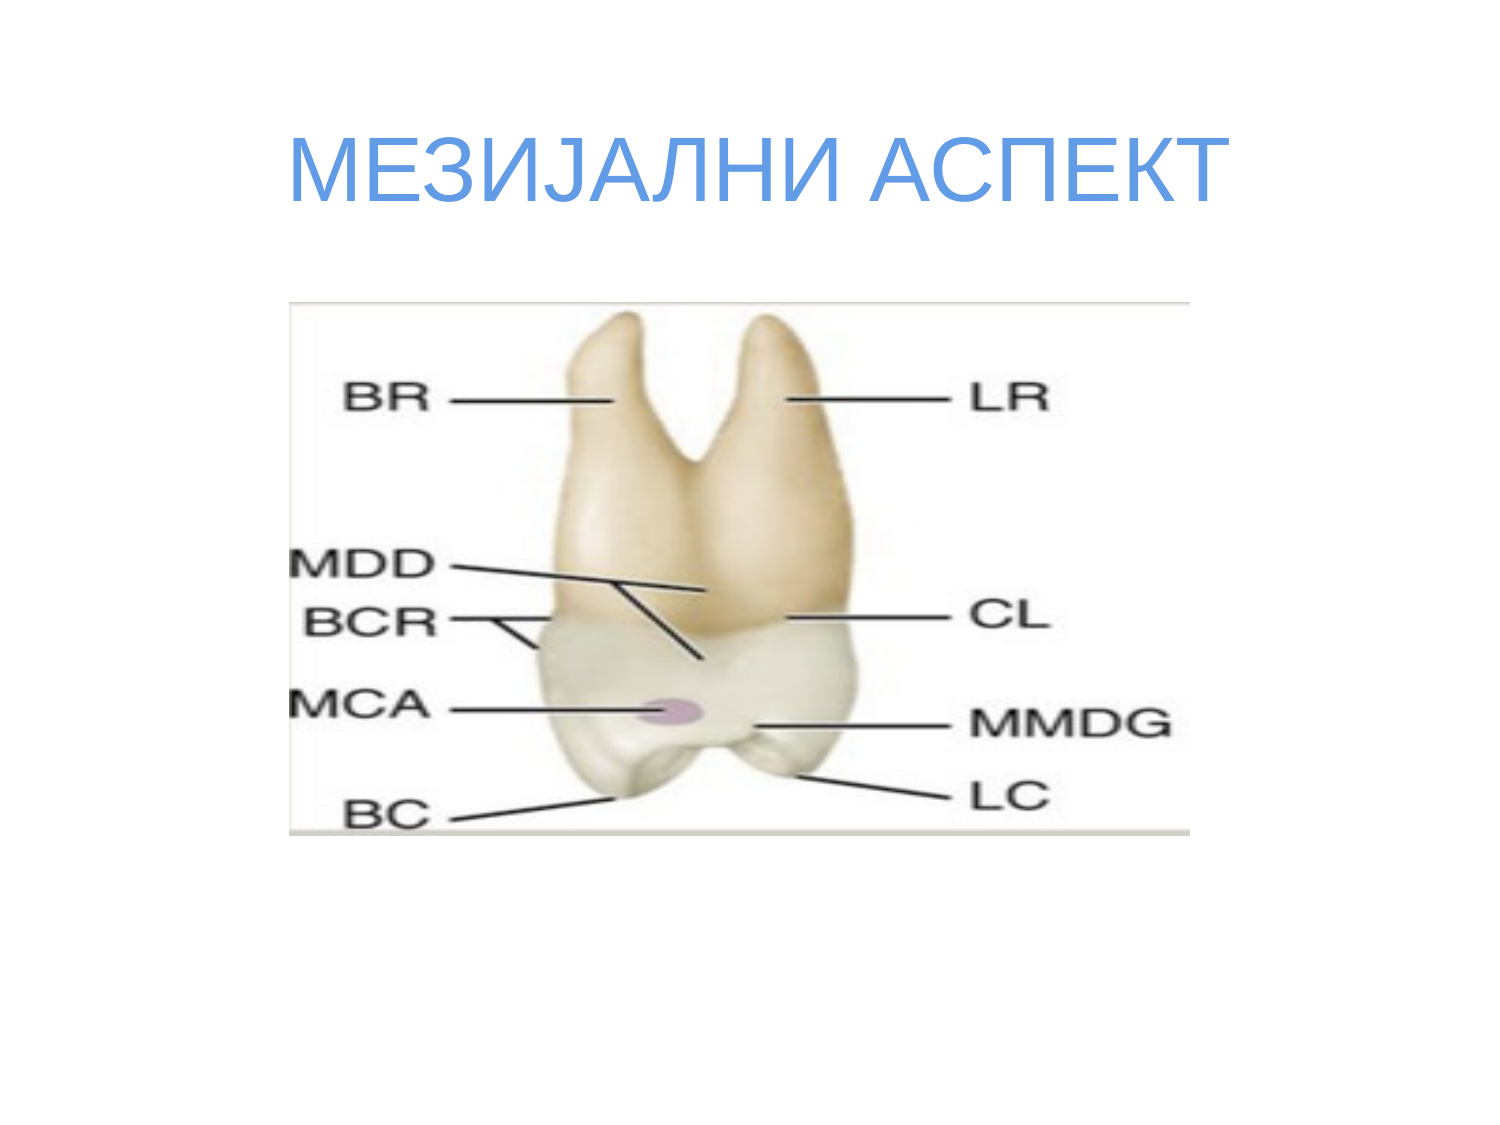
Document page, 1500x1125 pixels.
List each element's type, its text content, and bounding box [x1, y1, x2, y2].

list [289, 302, 1190, 836]
title МЕЗИЈАЛНИ АСПЕКТ [88, 77, 1432, 251]
